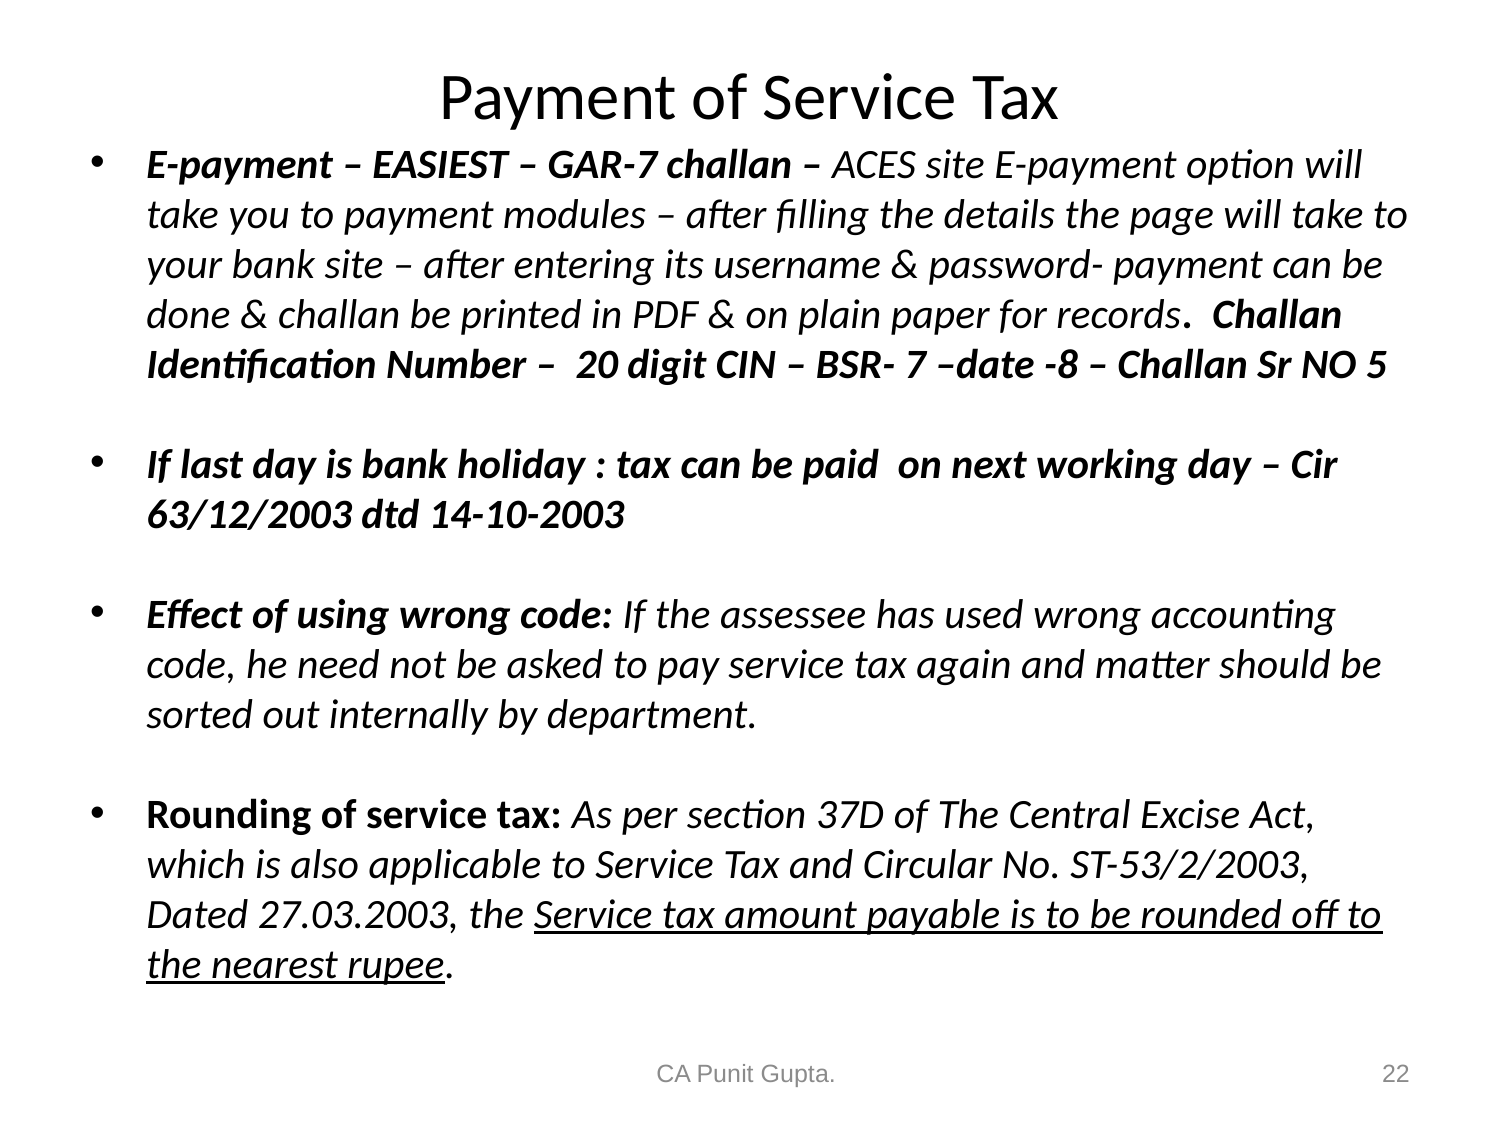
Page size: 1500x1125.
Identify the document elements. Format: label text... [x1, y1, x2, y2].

slide_number 22 [1074, 1042, 1425, 1103]
title Payment of Service Tax [75, 45, 1425, 128]
list E-payment – EASIEST – GAR-7 challan – ACES site E-payment option will take you to payment modules – after filling the details the page will take to your bank site – after entering its username & password- payment can be done & challan be printed in PDF & on plain paper for records. Challan Identification Number – 20 digit CIN – BSR- 7 –date -8 – Challan Sr NO 5 If last day is bank holiday : tax can be paid on next working day – Cir 63/12/2003 dtd 14-10-2003 Effect of using wrong code: If the assessee has used wrong accounting code, he need not be asked to pay service tax again and matter should be sorted out internally by department. Rounding of service tax: As per section 37D of The Central Excise Act, which is also applicable to Service Tax and Circular No. ST-53/2/2003, Dated 27.03.2003, the Service tax amount payable is to be rounded off to the nearest rupee. [75, 128, 1425, 1055]
footer CA Punit Gupta. [512, 1042, 988, 1103]
